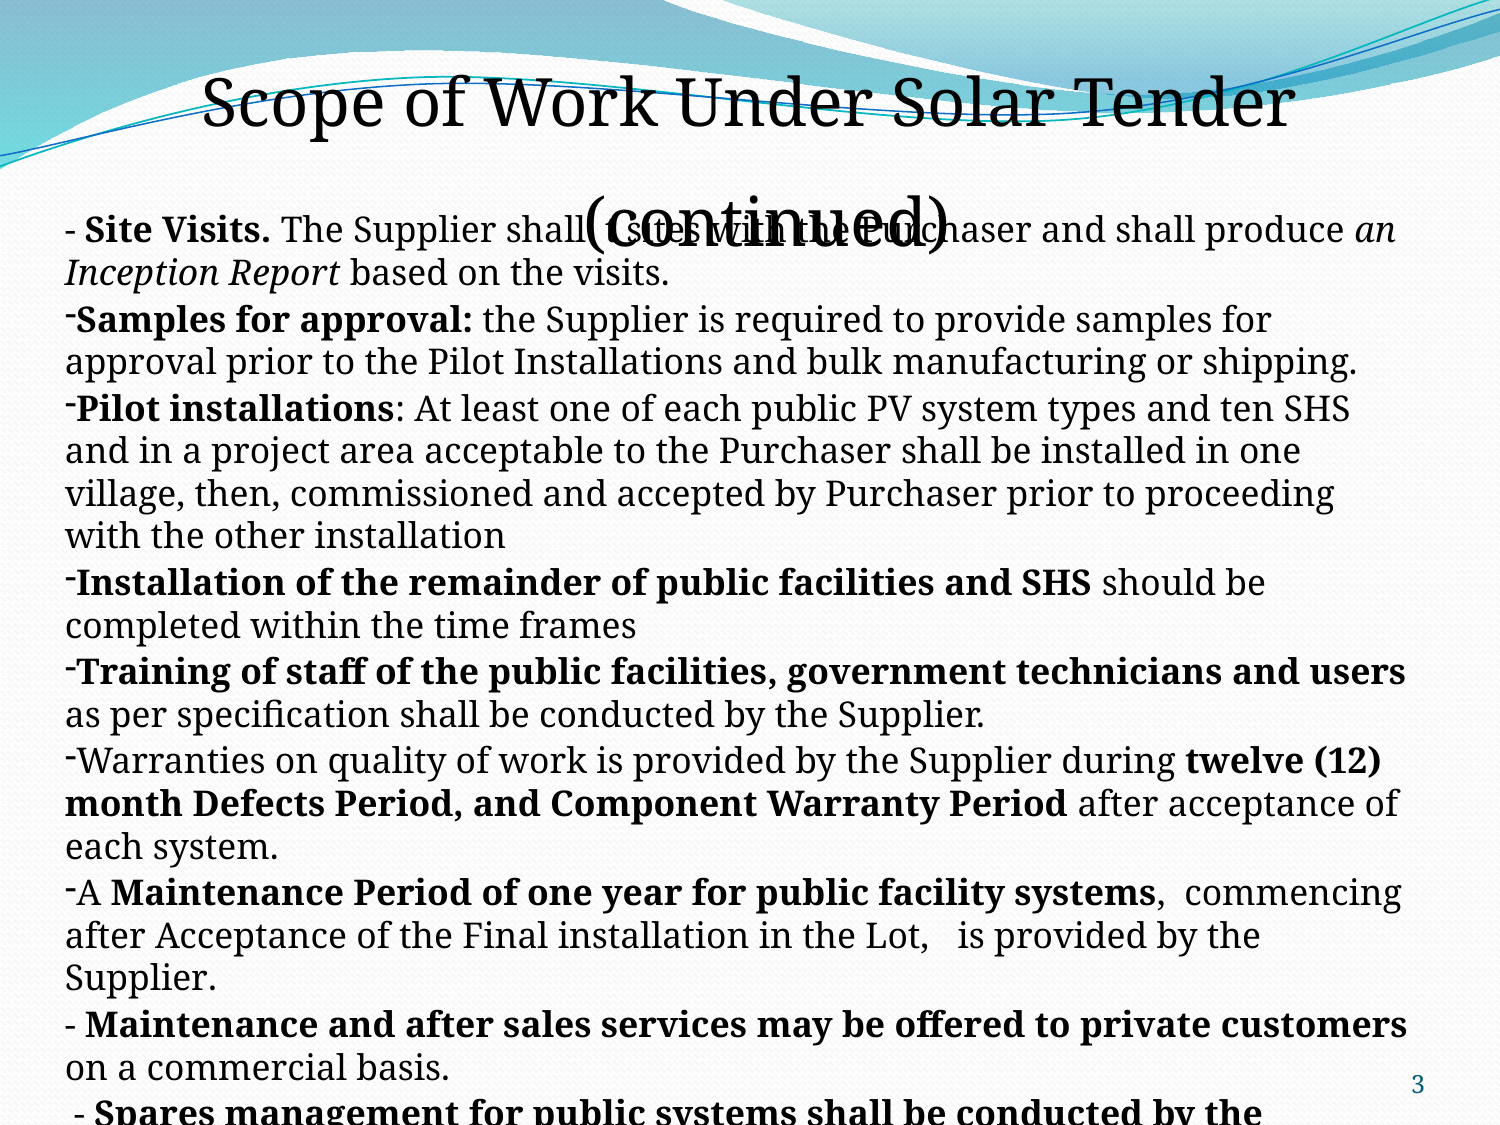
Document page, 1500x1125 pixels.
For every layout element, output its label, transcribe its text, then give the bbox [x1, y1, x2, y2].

text_box - Site Visits. The Supplier shall t sites with the Purchaser and shall produce an Inception Report based on the visits. Samples for approval: the Supplier is required to provide samples for approval prior to the Pilot Installations and bulk manufacturing or shipping. Pilot installations: At least one of each public PV system types and ten SHS and in a project area acceptable to the Purchaser shall be installed in one village, then, commissioned and accepted by Purchaser prior to proceeding with the other installation Installation of the remainder of public facilities and SHS should be completed within the time frames Training of staff of the public facilities, government technicians and users as per specification shall be conducted by the Supplier. Warranties on quality of work is provided by the Supplier during twelve (12) month Defects Period, and Component Warranty Period after acceptance of each system. A Maintenance Period of one year for public facility systems, commencing after Acceptance of the Final installation in the Lot, is provided by the Supplier. - Maintenance and after sales services may be offered to private customers on a commercial basis. - Spares management for public systems shall be conducted by the Supplier. At end of the Contract Period obligations the Supplier shall hand-over the spares in good working order to the Purchaser. [50, 200, 1425, 1125]
text_box Scope of Work Under Solar Tender (continued) [24, 12, 1475, 364]
